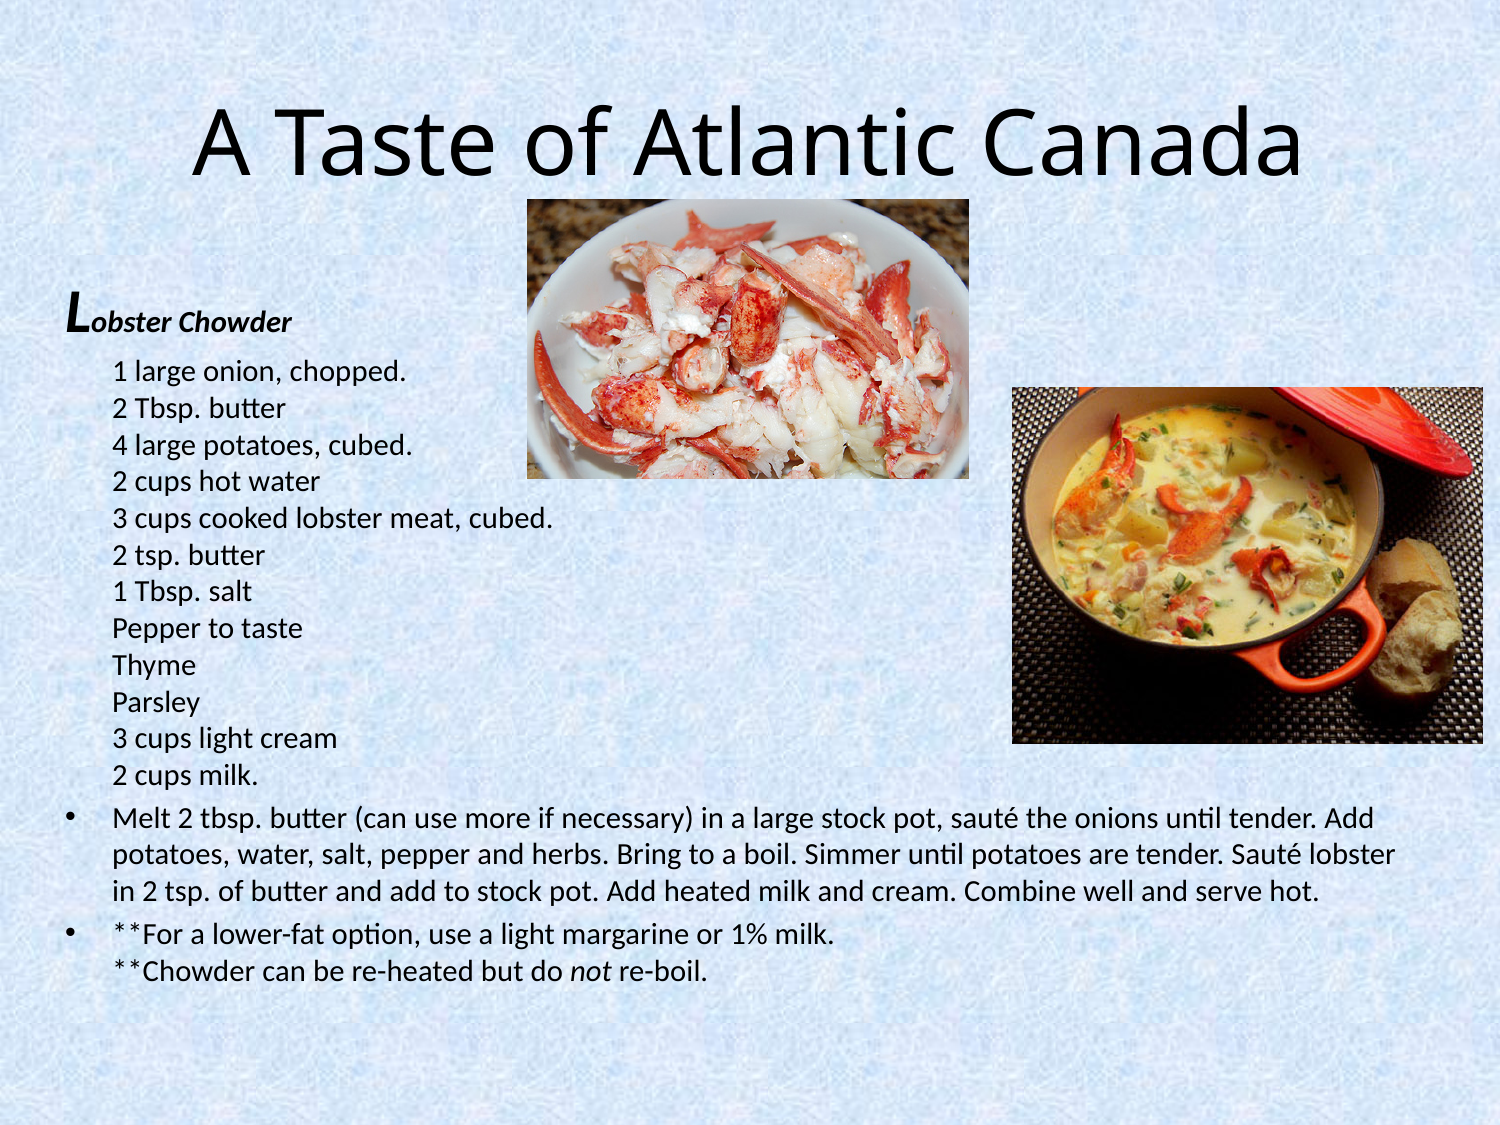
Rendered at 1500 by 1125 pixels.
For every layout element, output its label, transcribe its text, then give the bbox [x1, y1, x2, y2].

title A Taste of Atlantic Canada [75, 45, 1425, 233]
picture [0, 0, 1500, 1125]
list Lobster Chowder 1 large onion, chopped. 2 Tbsp. butter 4 large potatoes, cubed. 2 cups hot water 3 cups cooked lobster meat, cubed. 2 tsp. butter 1 Tbsp. salt Pepper to taste Thyme Parsley 3 cups light cream 2 cups milk. Melt 2 tbsp. butter (can use more if necessary) in a large stock pot, sauté the onions until tender. Add potatoes, water, salt, pepper and herbs. Bring to a boil. Simmer until potatoes are tender. Sauté lobster in 2 tsp. of butter and add to stock pot. Add heated milk and cream. Combine well and serve hot. **For a lower-fat option, use a light margarine or 1% milk. **Chowder can be re-heated but do not re-boil. [50, 262, 1425, 1038]
